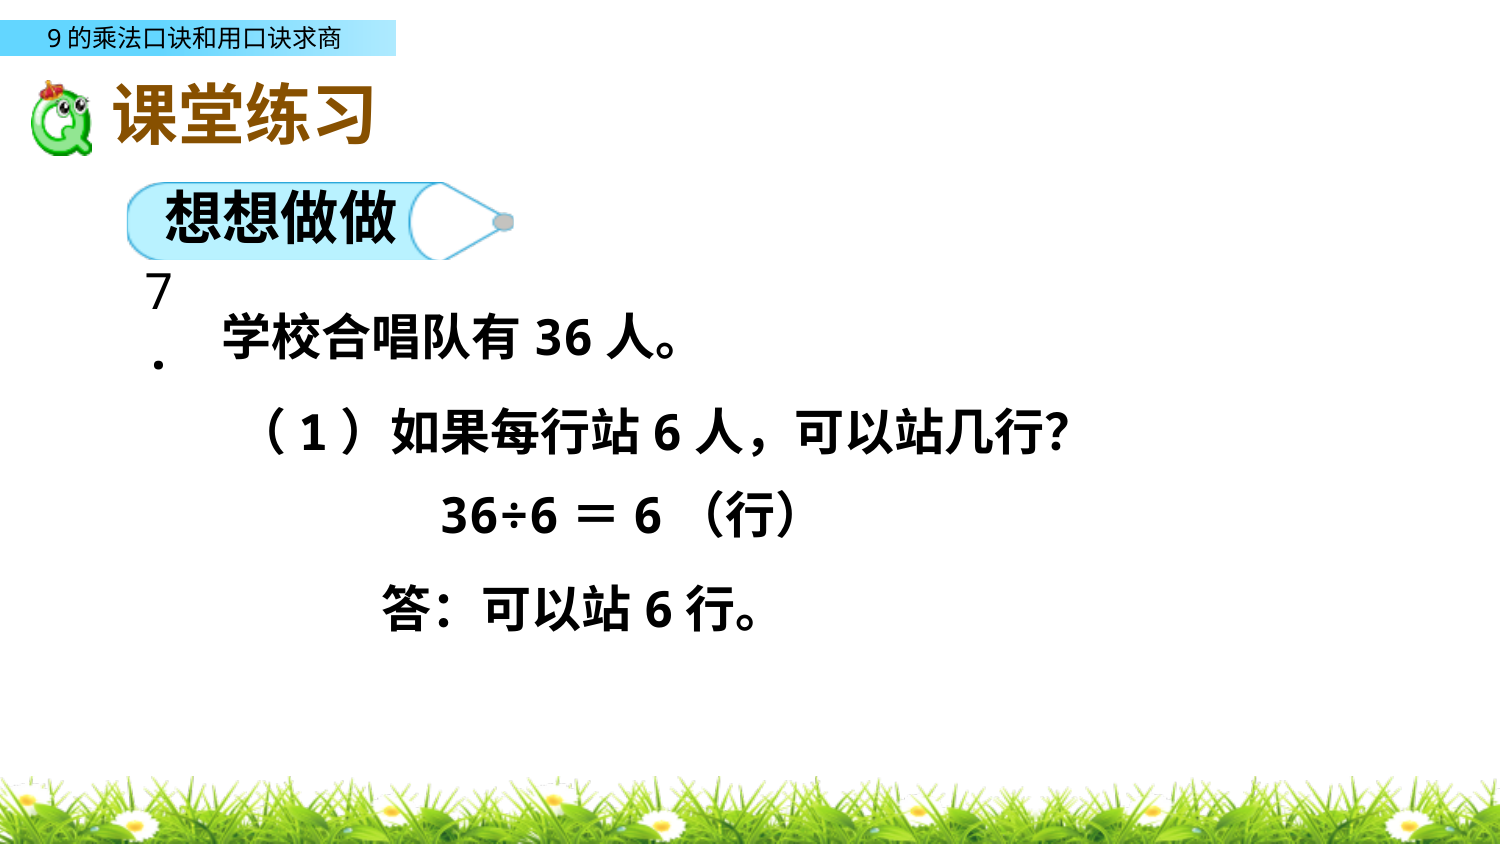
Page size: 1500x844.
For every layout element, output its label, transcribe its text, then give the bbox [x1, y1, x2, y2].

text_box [126, 173, 514, 260]
text_box 学校合唱队有36人。 [206, 268, 1283, 373]
picture [31, 80, 92, 156]
text_box （1）如果每行站6人，可以站几行？ [221, 363, 1298, 469]
text_box 课堂练习 [100, 67, 404, 159]
text_box 答：可以站6行。 [367, 570, 802, 646]
text_box 36÷6＝6（行） [419, 476, 846, 551]
picture [0, 776, 1500, 844]
text_box 7. [129, 284, 206, 354]
